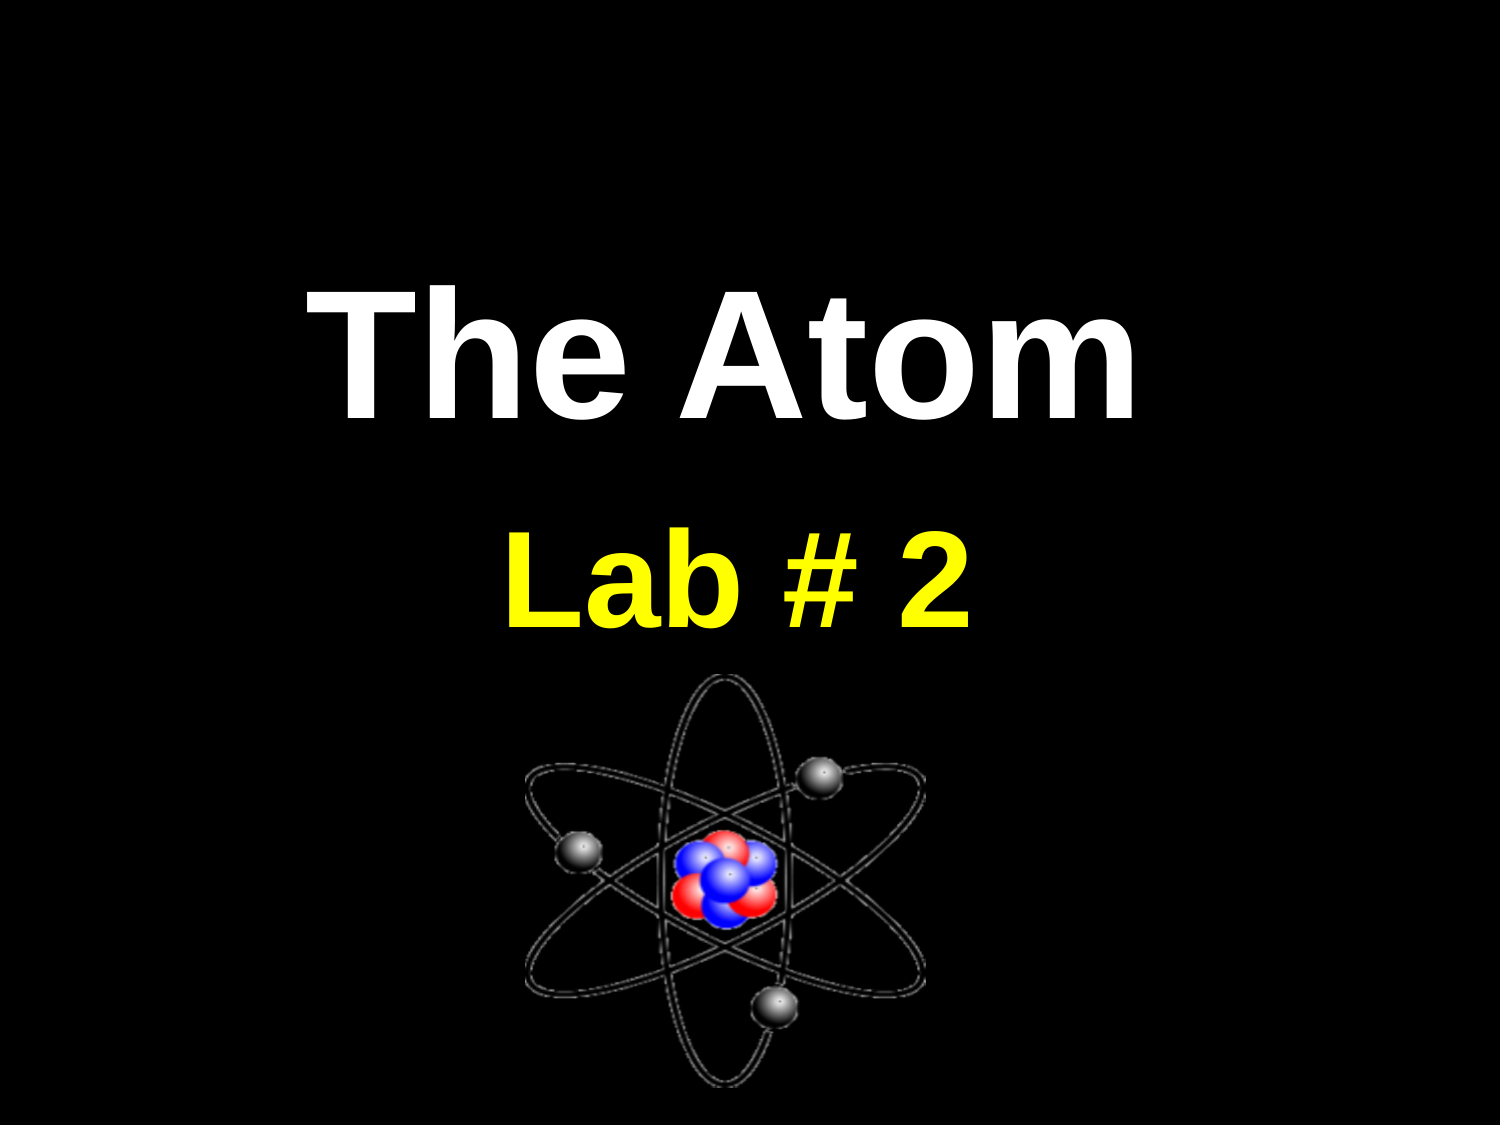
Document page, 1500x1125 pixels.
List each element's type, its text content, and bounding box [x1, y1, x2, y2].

text_box Lab # 2 [99, 462, 1375, 663]
text_box The Atom [87, 187, 1363, 463]
picture [524, 674, 926, 1088]
